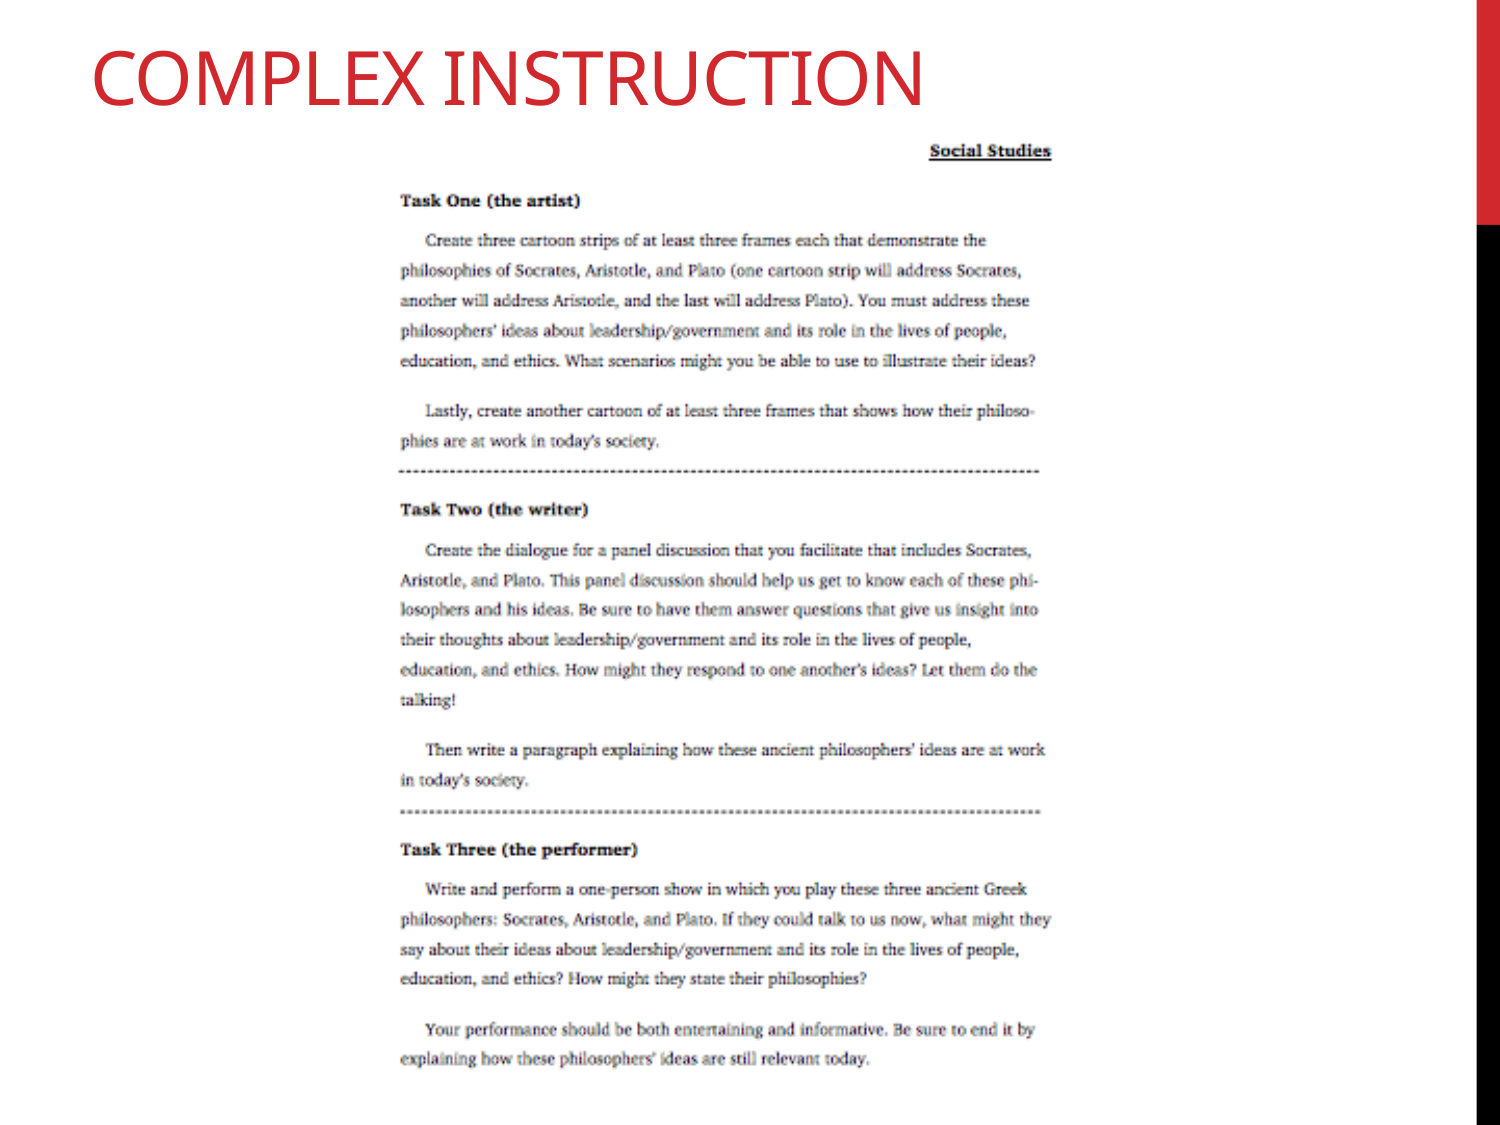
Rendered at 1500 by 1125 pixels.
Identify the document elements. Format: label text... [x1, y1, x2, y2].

picture [348, 127, 1100, 1093]
title Complex Instruction [75, 0, 1391, 129]
